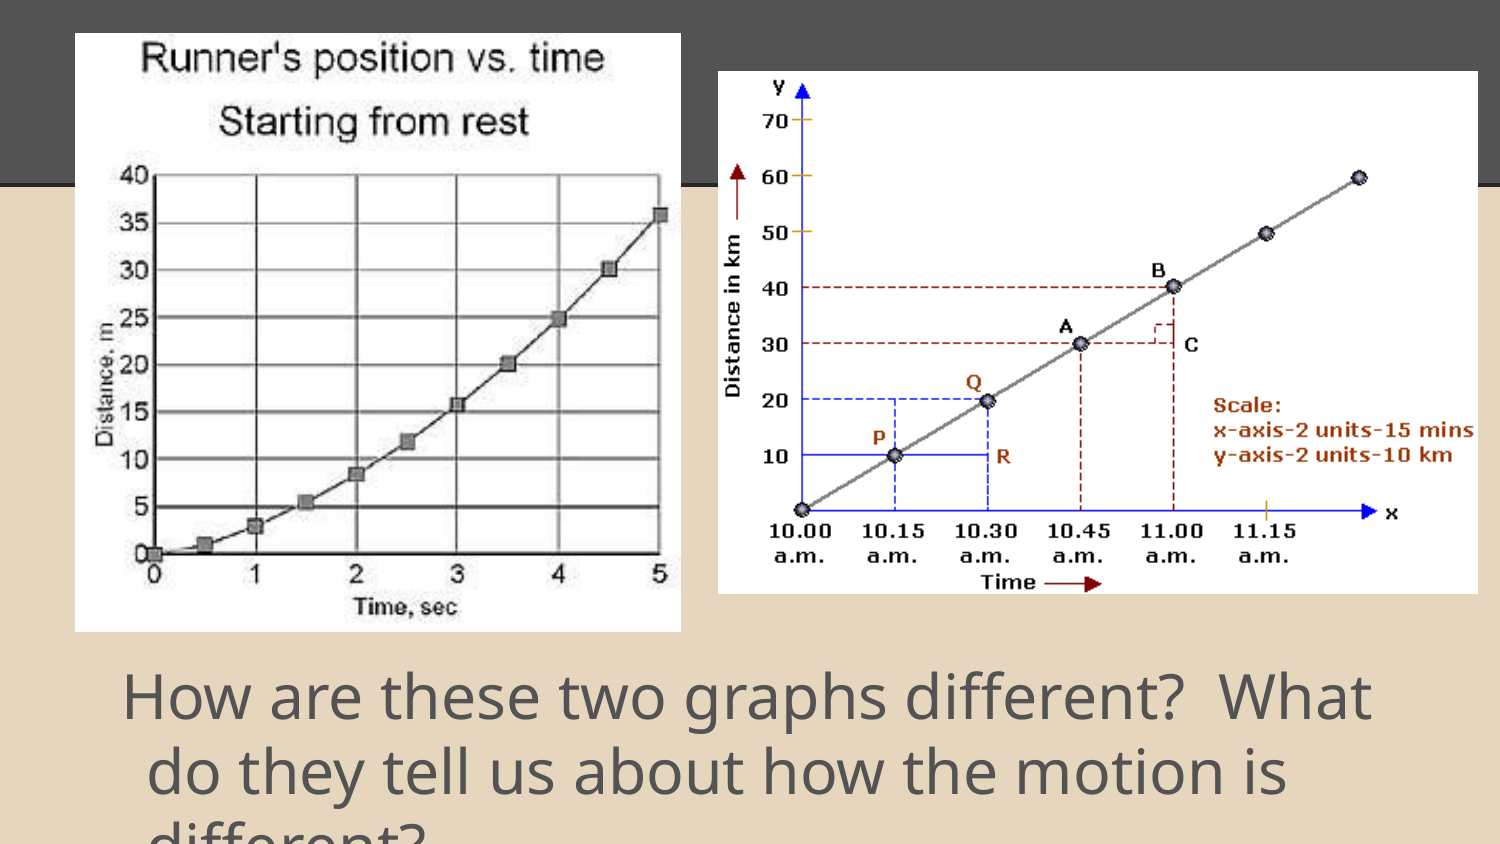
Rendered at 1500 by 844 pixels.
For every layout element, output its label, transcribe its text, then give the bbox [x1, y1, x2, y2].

list How are these two graphs different? What do they tell us about how the motion is different? [75, 642, 1425, 784]
picture [74, 33, 682, 632]
picture [718, 71, 1478, 594]
